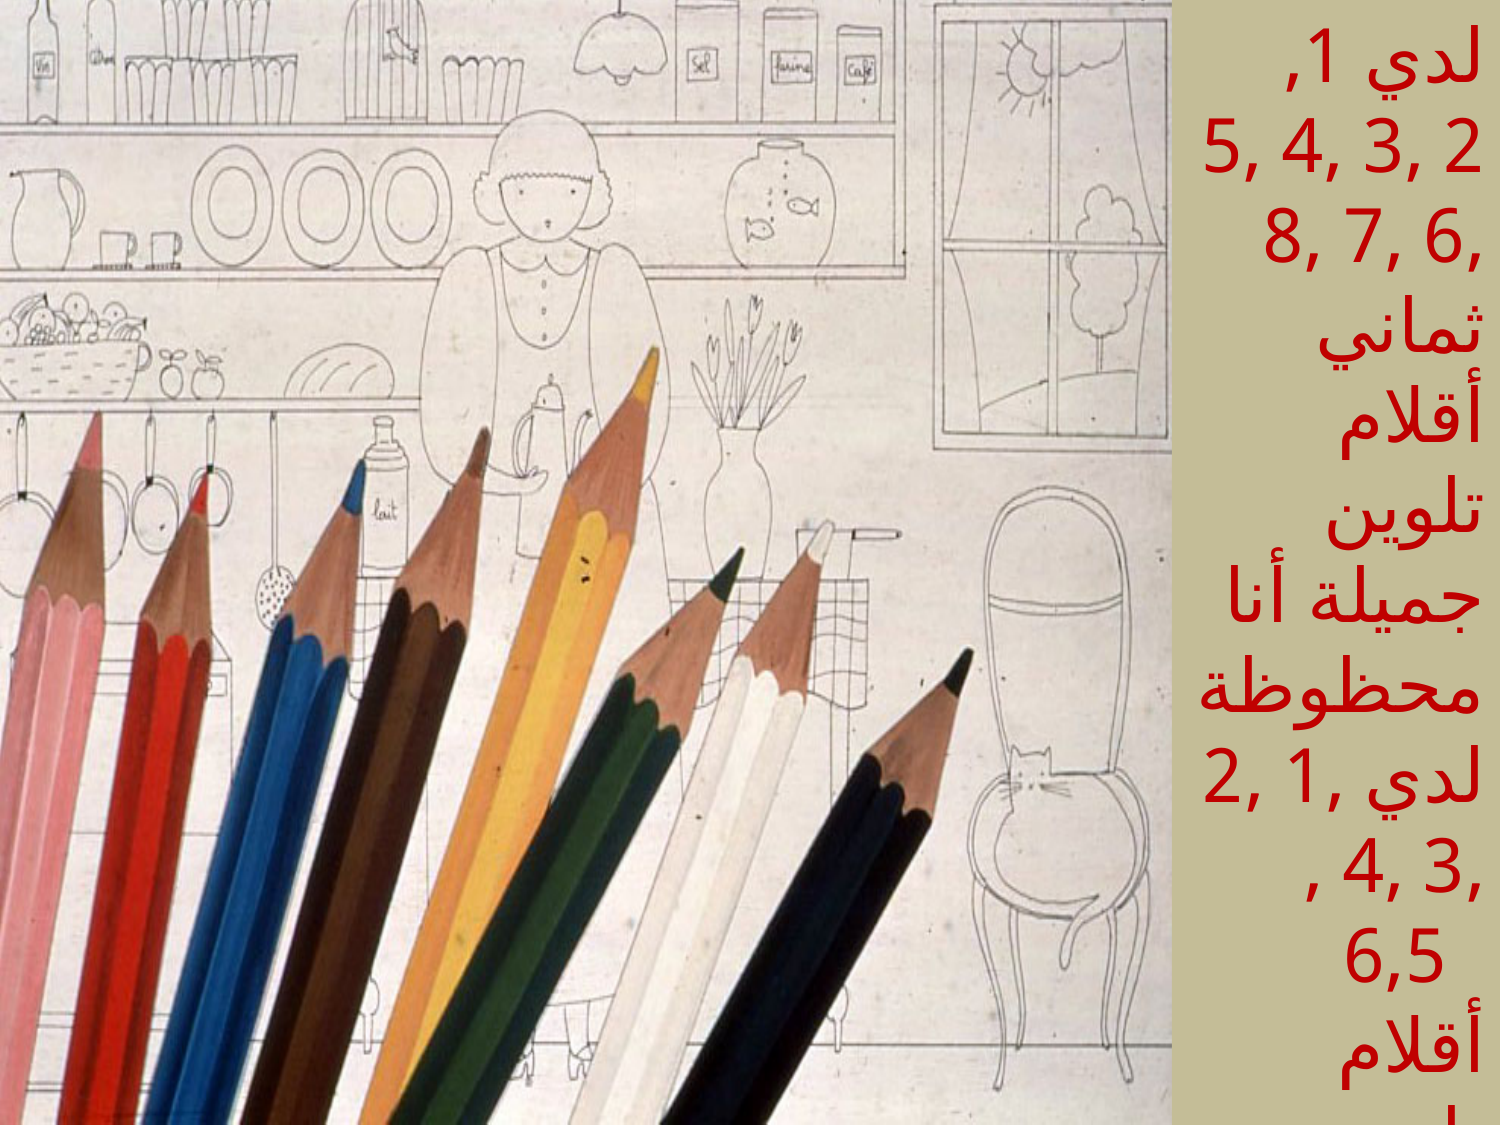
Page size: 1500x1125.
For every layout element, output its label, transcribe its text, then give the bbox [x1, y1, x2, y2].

picture [0, 0, 1173, 1125]
text_box لدي 1, 2 ,3 ,4 ,5 ,6 ,7 ,8 ثماني أقلام تلوين جميلة أنا محظوظة لدي ,1 ,2 ,3 ,4 , 6,5 أقلام تلوين جميلة بأي منها سأبدأ؟ [1173, 0, 1500, 1125]
